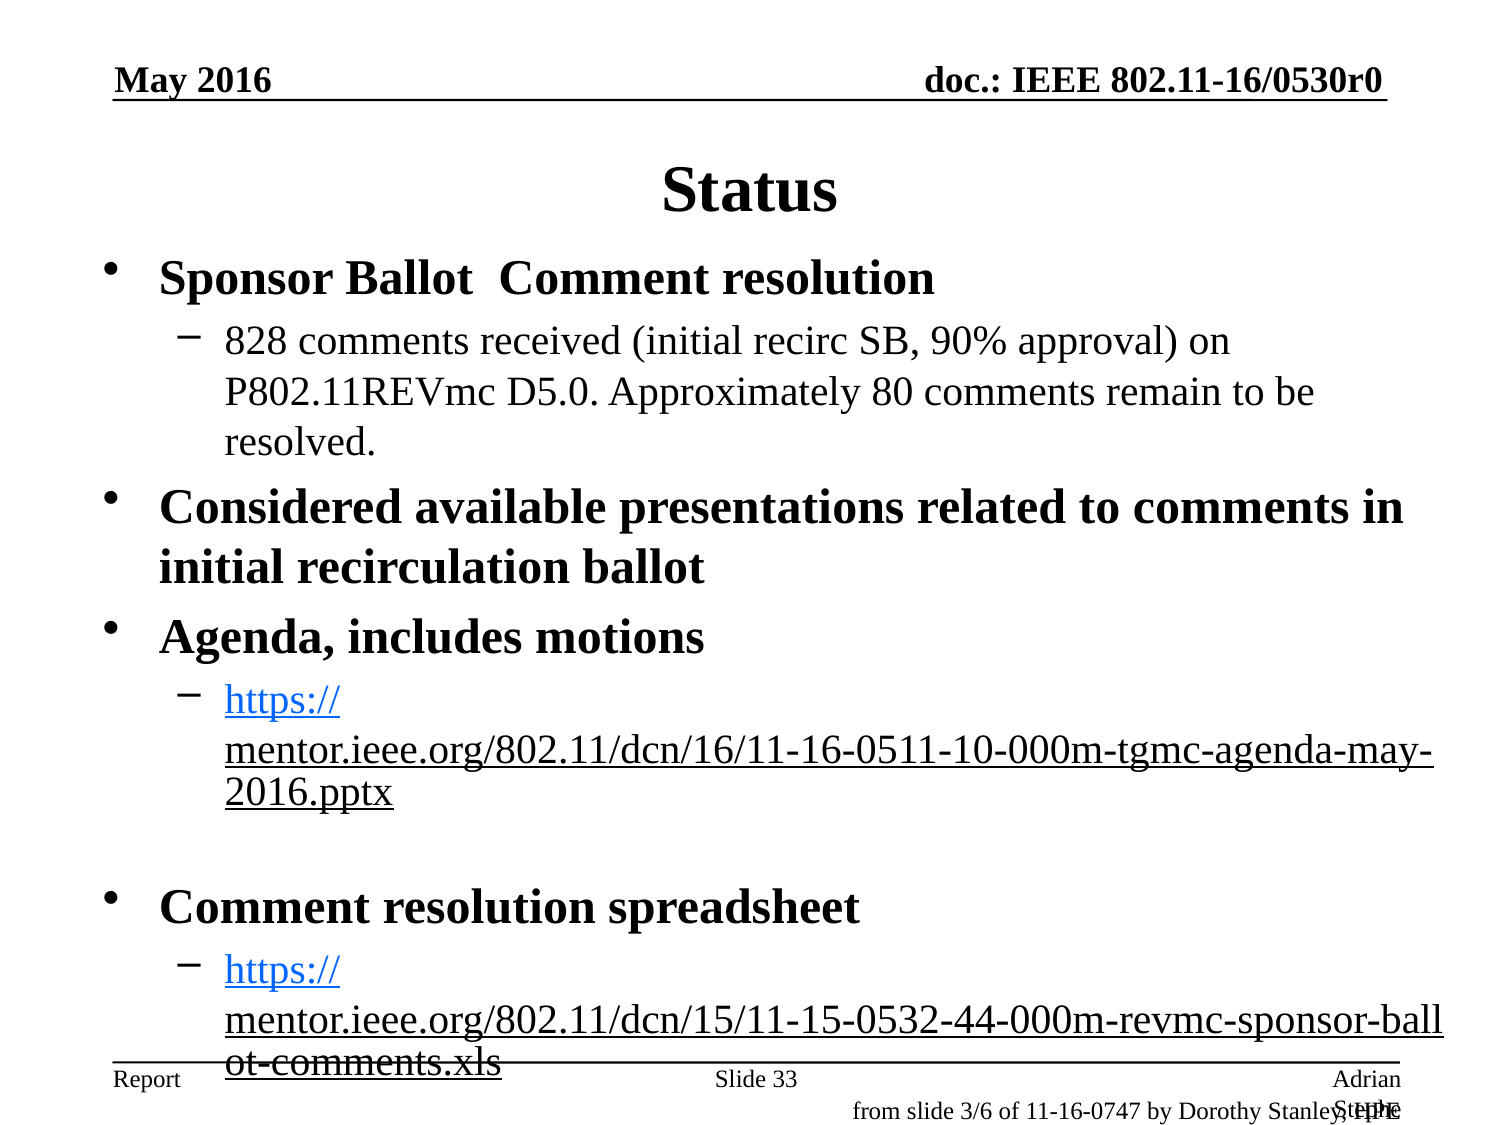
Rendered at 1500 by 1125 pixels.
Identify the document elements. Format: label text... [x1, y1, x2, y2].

list Sponsor Ballot Comment resolution 828 comments received (initial recirc SB, 90% approval) on P802.11REVmc D5.0. Approximately 80 comments remain to be resolved. Considered available presentations related to comments in initial recirculation ballot Agenda, includes motions https://mentor.ieee.org/802.11/dcn/16/11-16-0511-10-000m-tgmc-agenda-may-2016.pptx Comment resolution spreadsheet https://mentor.ieee.org/802.11/dcn/15/11-15-0532-44-000m-revmc-sponsor-ballot-comments.xls [87, 237, 1463, 1013]
slide_number Slide 33 [711, 1061, 801, 1087]
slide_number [114, 54, 374, 101]
title Status [112, 137, 1388, 237]
footer Adrian Stephens, Intel Corporation [1324, 1061, 1402, 1087]
text_box from slide 3/6 of 11-16-0747 by Dorothy Stanley, HPE [343, 1087, 1417, 1125]
